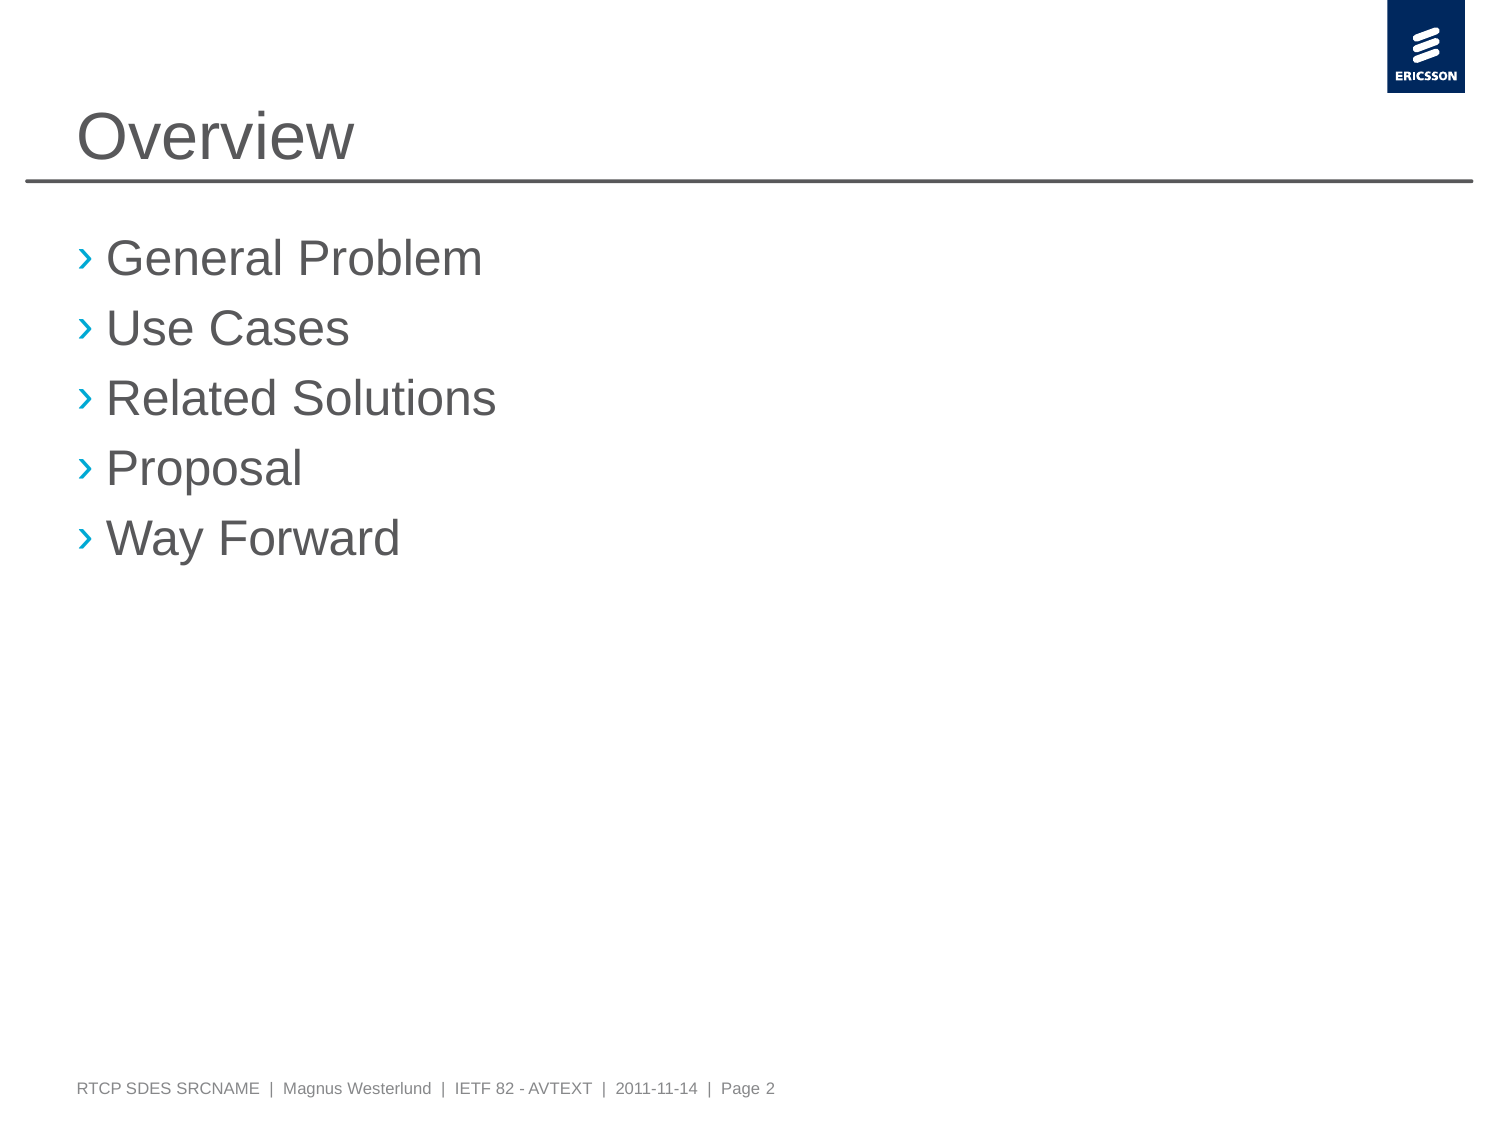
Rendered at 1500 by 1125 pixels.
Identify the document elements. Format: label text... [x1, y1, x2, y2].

list General Problem Use Cases Related Solutions Proposal Way Forward [64, 225, 1436, 929]
title Overview [64, 91, 1349, 173]
